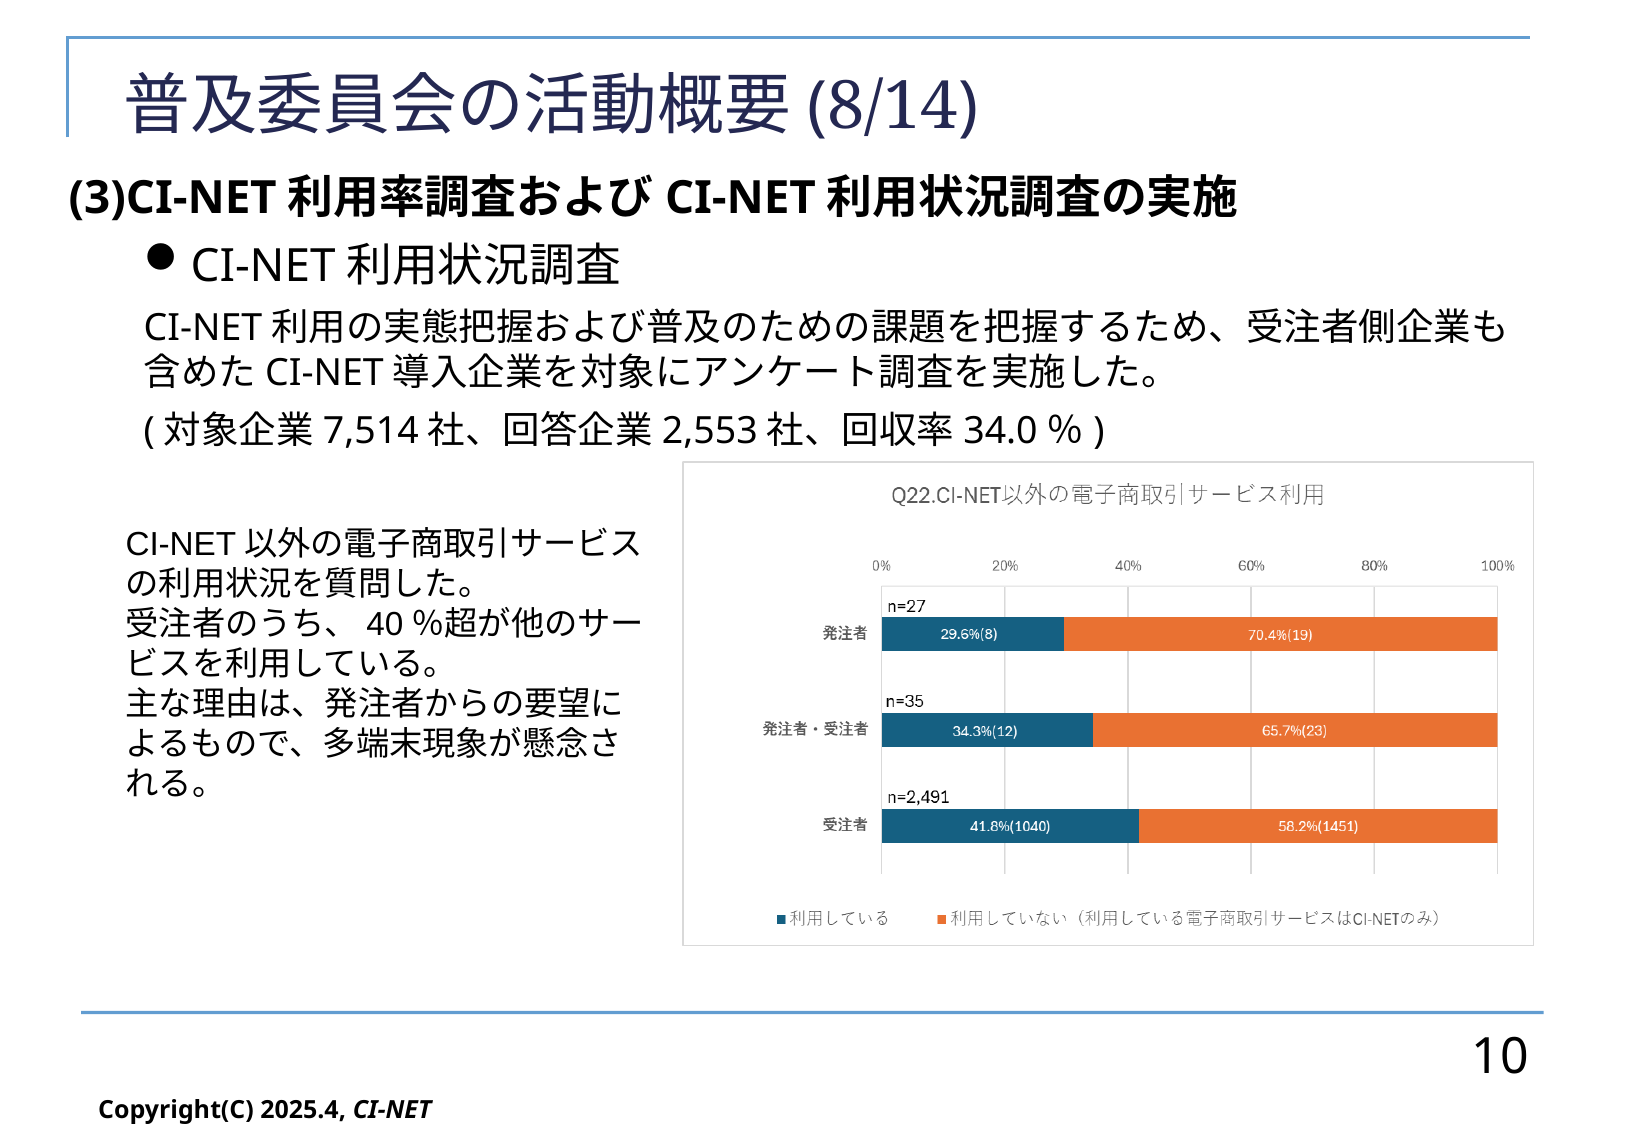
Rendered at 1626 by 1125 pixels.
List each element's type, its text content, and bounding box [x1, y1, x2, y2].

text_box CI-NET以外の電子商取引サービスの利用状況を質問した。 受注者のうち、40％超が他のサービスを利用している。 主な理由は、発注者からの要望によるもので、多端末現象が懸念される。 [110, 515, 670, 810]
picture [682, 461, 1535, 947]
text_box (3)CI-NET利用率調査およびCI-NET利用状況調査の実施 CI-NET利用状況調査 CI-NET利用の実態把握および普及のための課題を把握するため、受注者側企業も含めたCI-NET導入企業を対象にアンケート調査を実施した。 (対象企業7,514社、回答企業2,553社、回収率34.0％) [53, 160, 1550, 459]
title 普及委員会の活動概要(8/14) [108, 54, 1572, 242]
slide_number 10 [1164, 1024, 1544, 1100]
